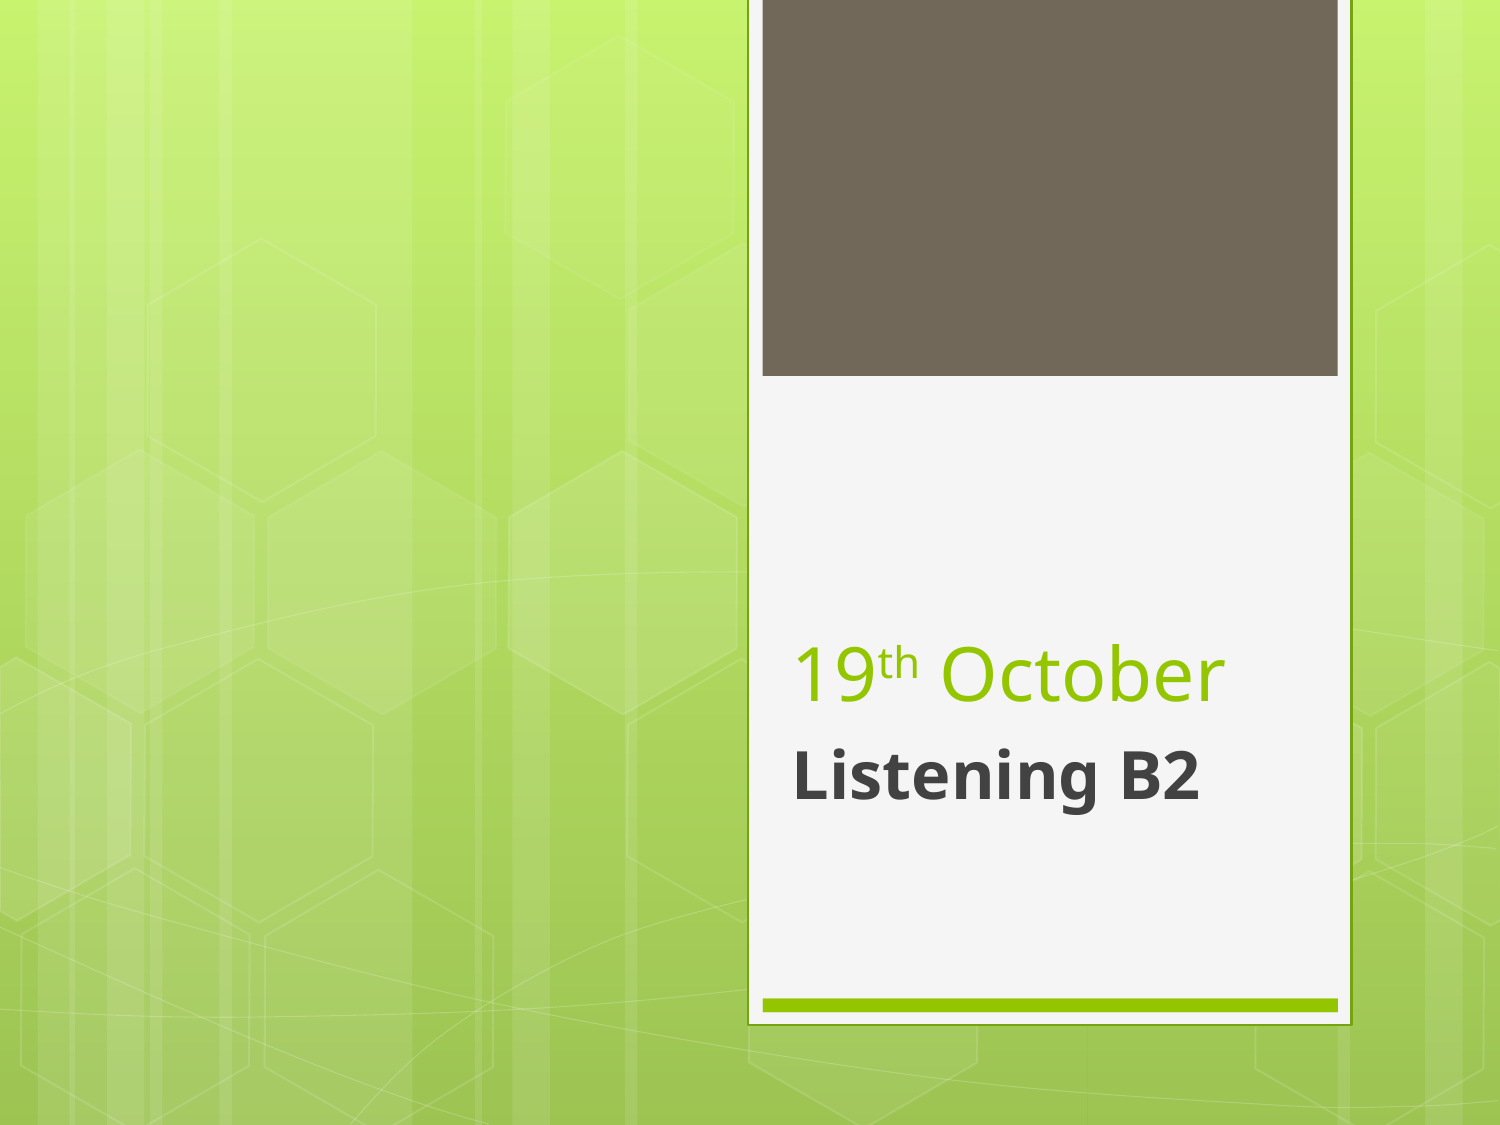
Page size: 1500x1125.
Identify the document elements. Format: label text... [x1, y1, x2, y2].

subtitle Listening B2 [776, 725, 1320, 933]
title 19th October [776, 444, 1320, 724]
